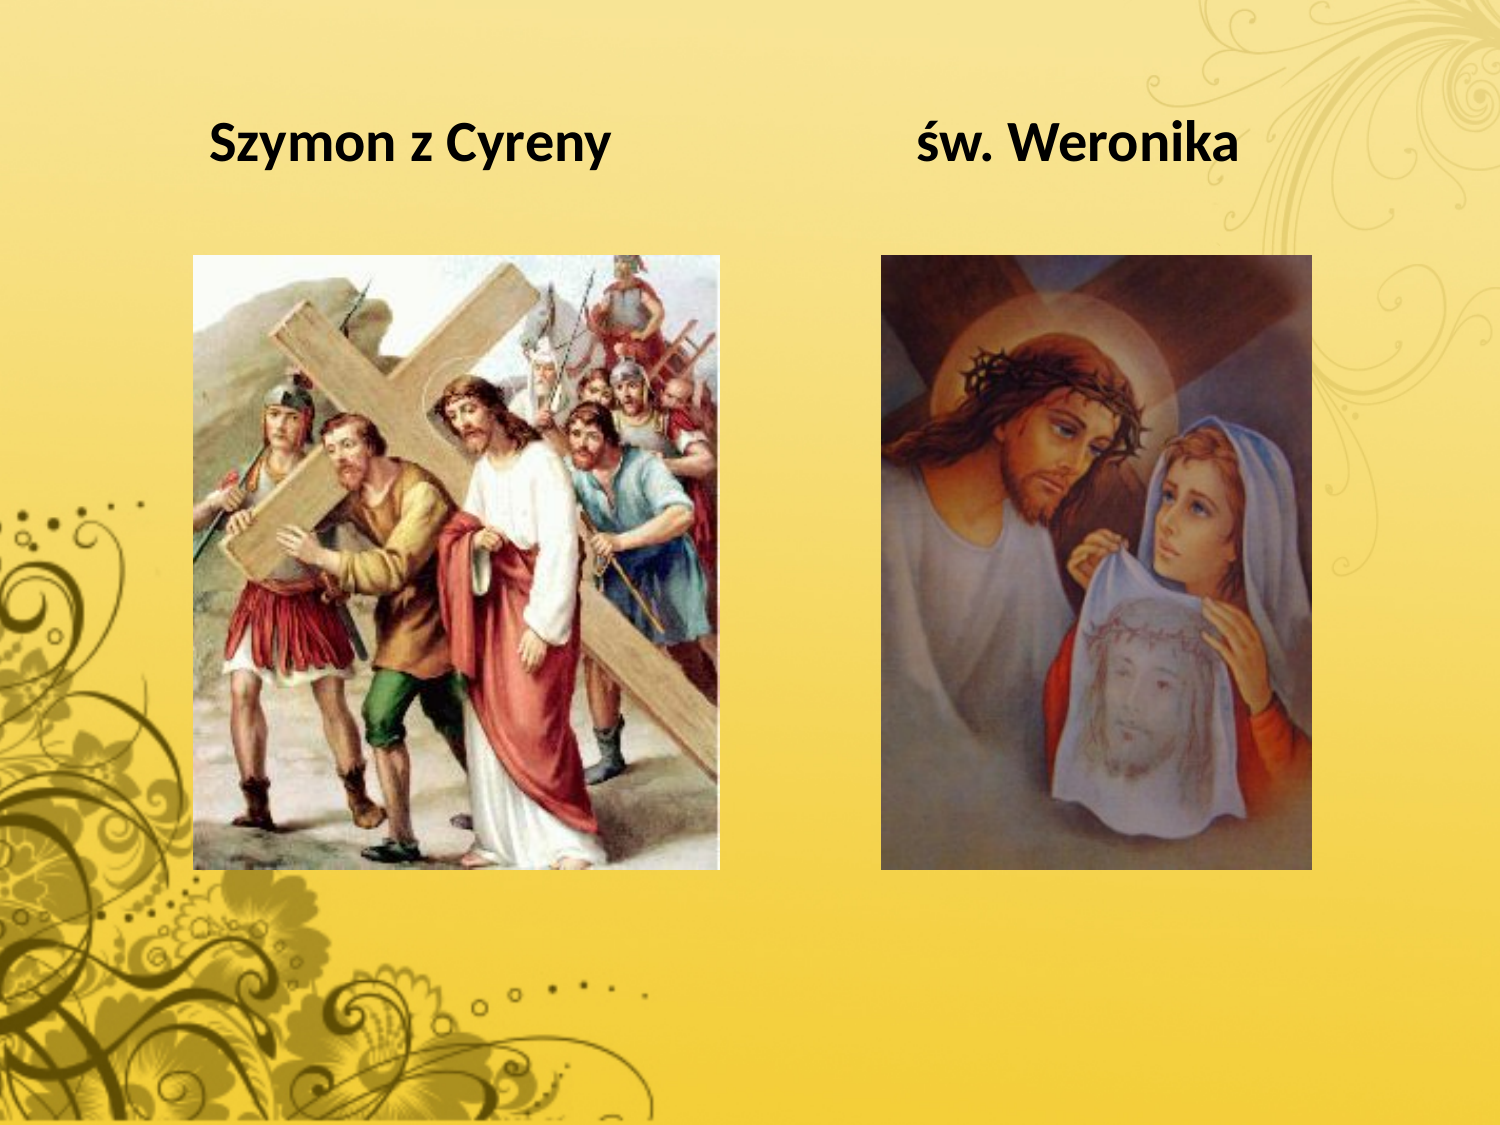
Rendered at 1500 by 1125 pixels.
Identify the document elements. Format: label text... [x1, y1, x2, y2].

text_box Szymon z Cyreny św. Weronika [130, 96, 1312, 181]
picture [0, 0, 1500, 1125]
